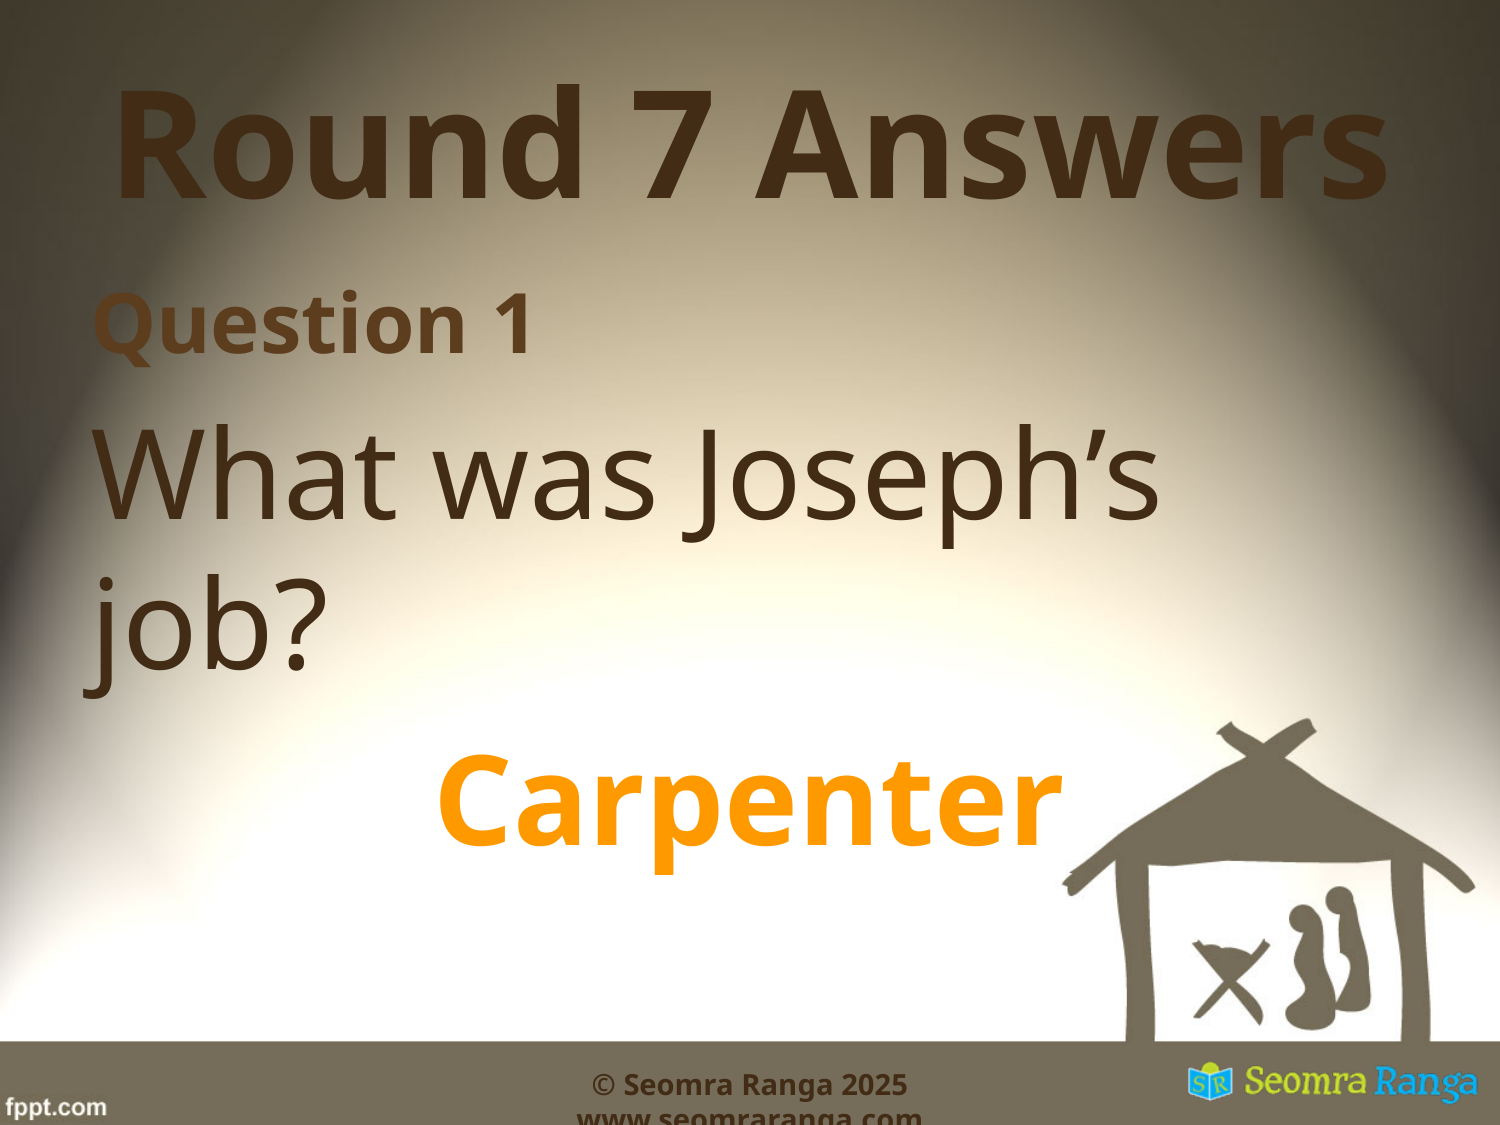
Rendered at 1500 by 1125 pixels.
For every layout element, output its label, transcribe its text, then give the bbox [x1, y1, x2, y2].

text_box © Seomra Ranga 2025 www.seomraranga.com [401, 1058, 1099, 1125]
picture [0, 0, 1500, 1125]
title Round 7 Answers [75, 45, 1425, 233]
list Question 1 What was Joseph’s job? Carpenter [75, 262, 1425, 1005]
